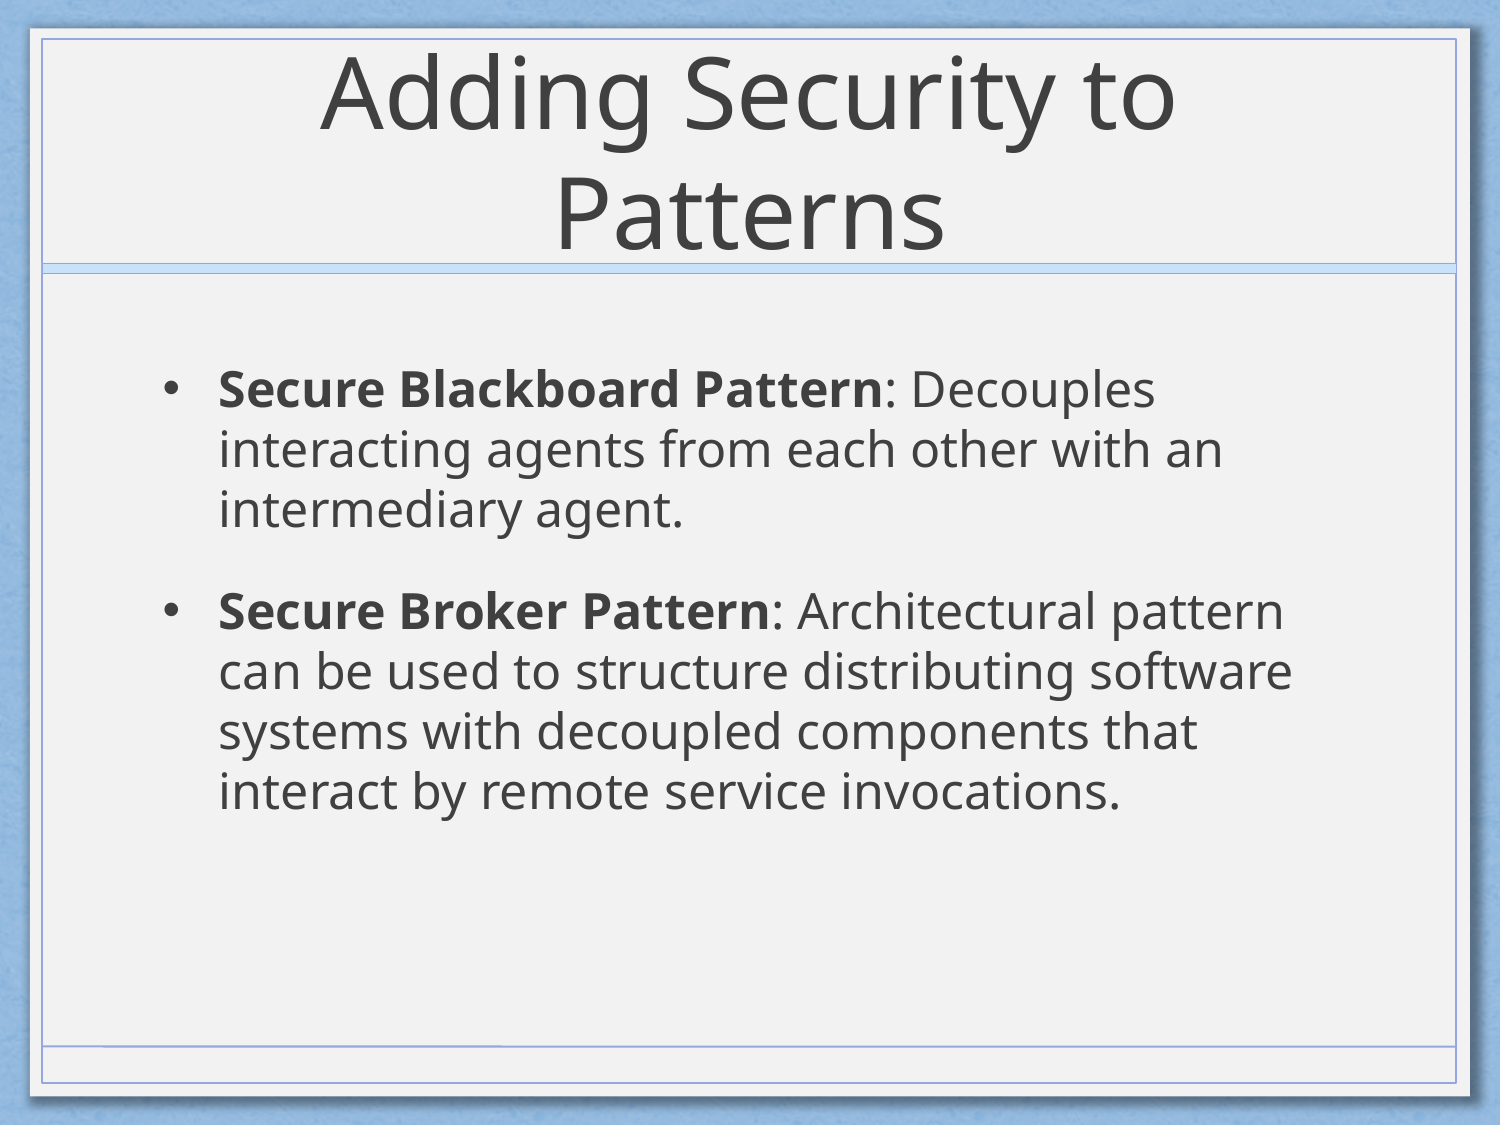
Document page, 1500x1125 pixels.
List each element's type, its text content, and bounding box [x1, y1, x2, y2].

title Adding Security to Patterns [147, 40, 1353, 260]
text_box Secure Blackboard Pattern: Decouples interacting agents from each other with an intermediary agent. Secure Broker Pattern: Architectural pattern can be used to structure distributing software systems with decoupled components that interact by remote service invocations. [147, 349, 1353, 995]
